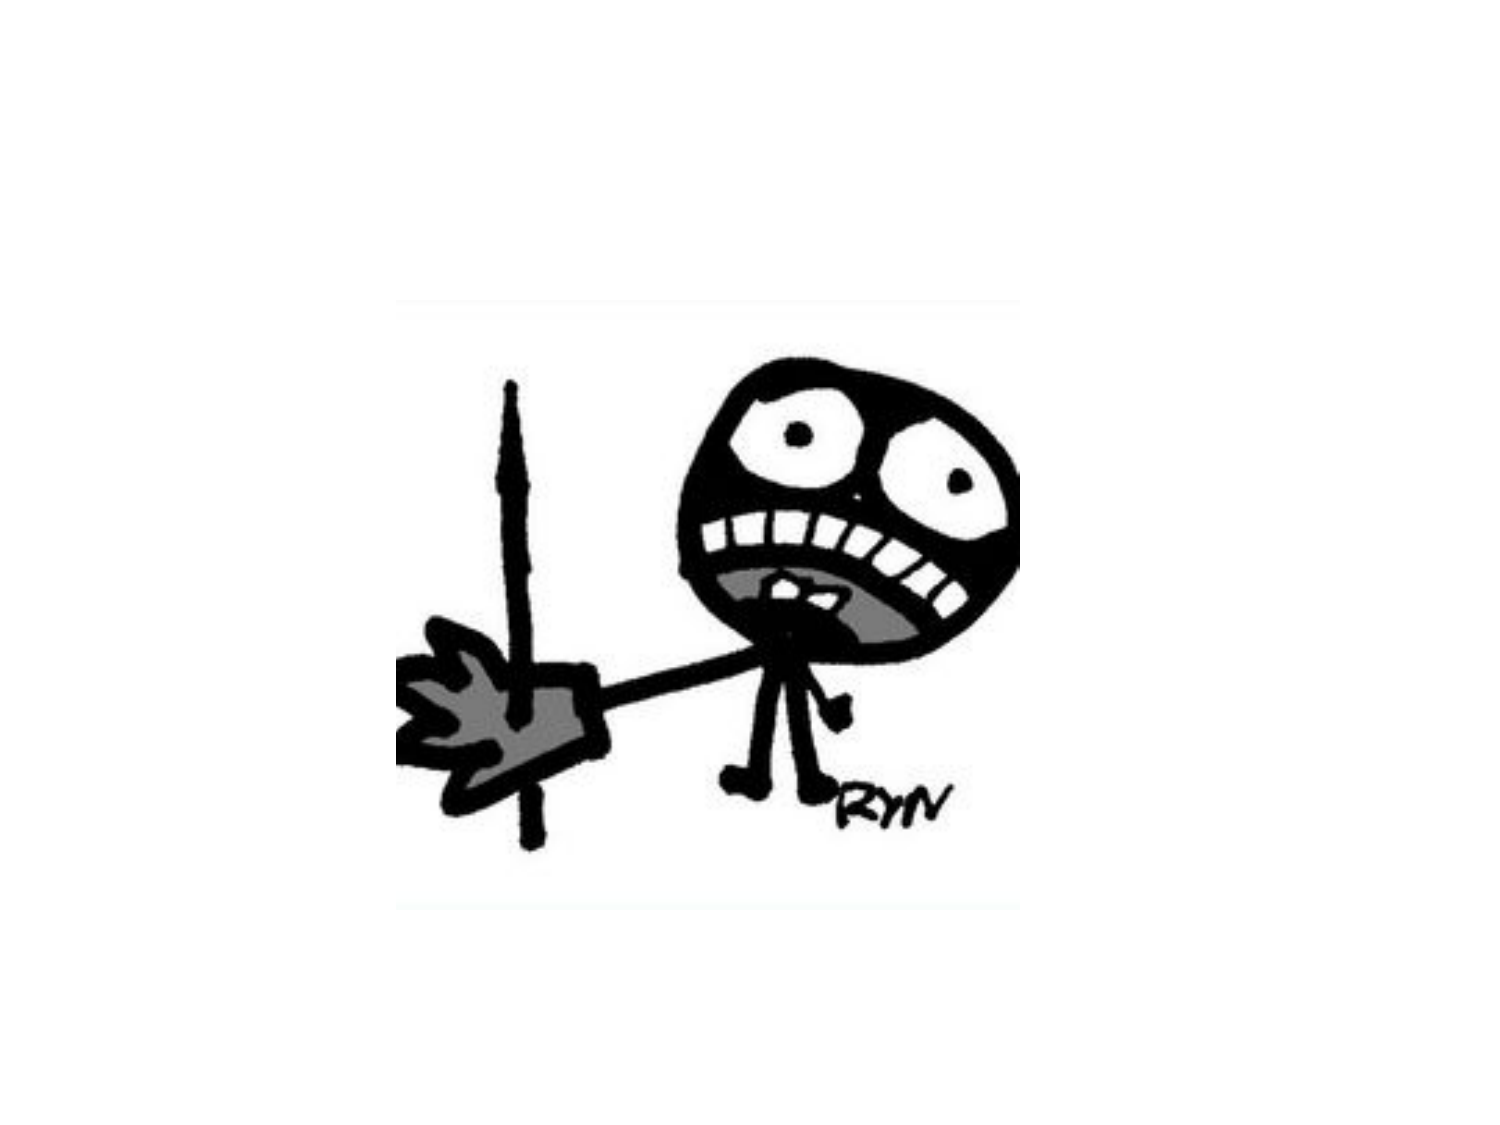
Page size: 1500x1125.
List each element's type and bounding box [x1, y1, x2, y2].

picture [395, 299, 1021, 911]
